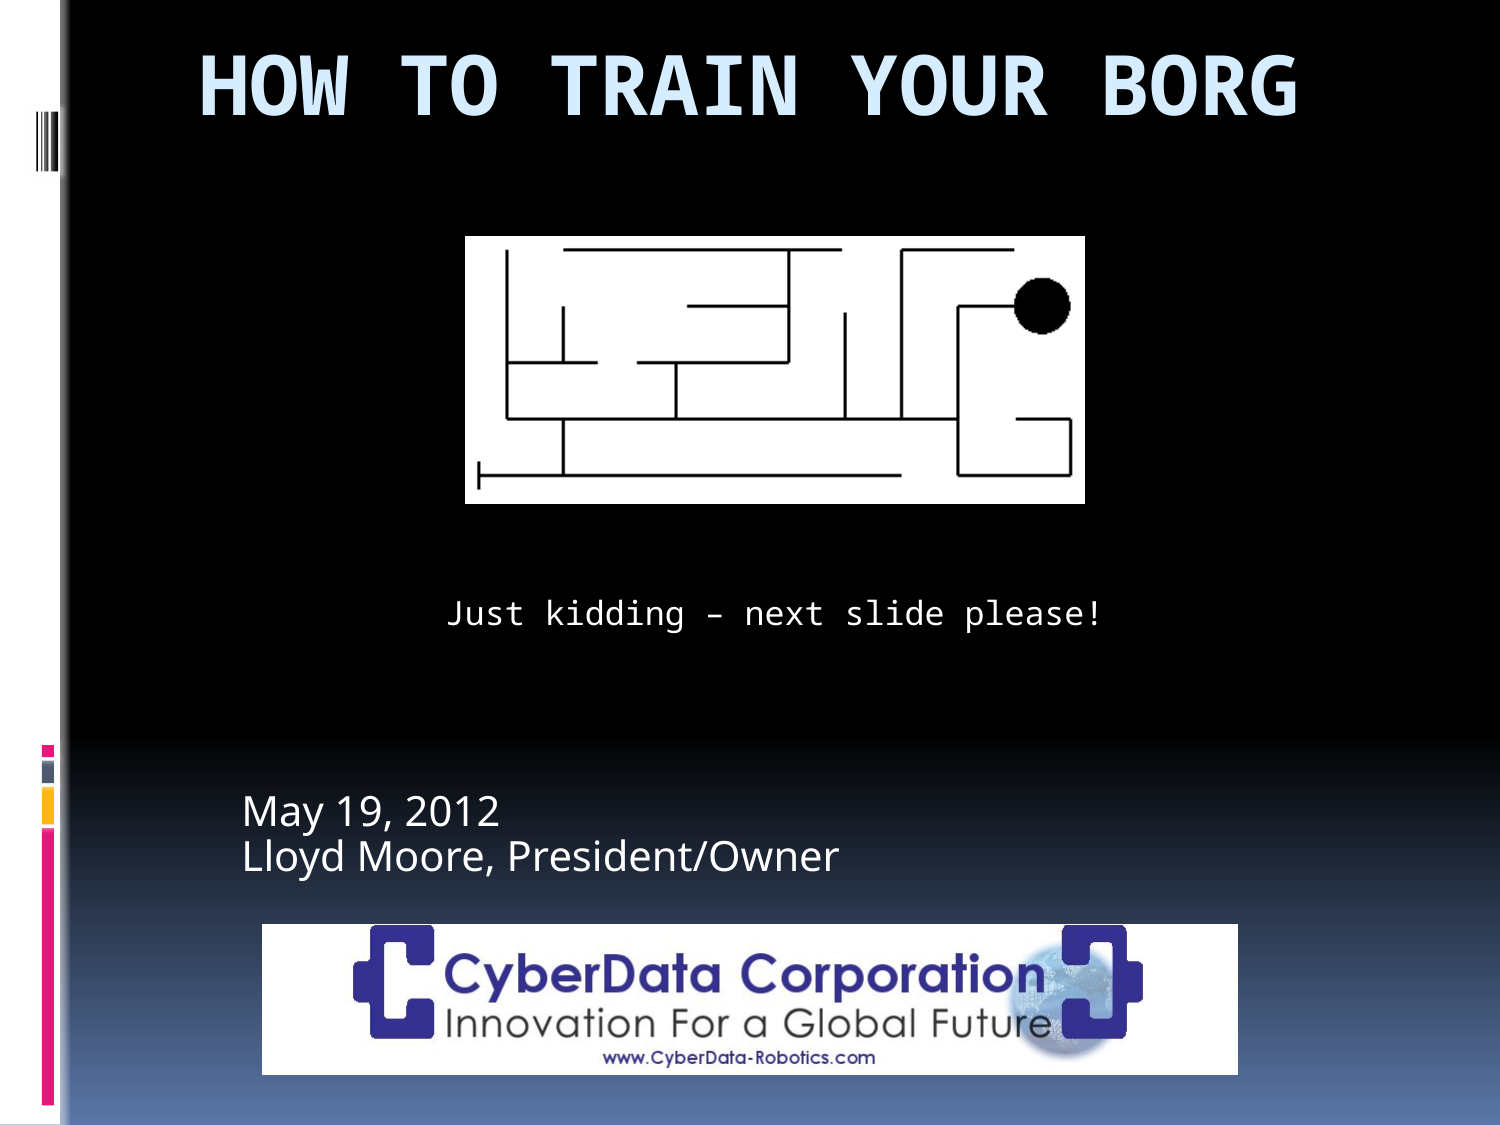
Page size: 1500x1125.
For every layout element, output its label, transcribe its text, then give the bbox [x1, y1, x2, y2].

text_box Just kidding – next slide please! [137, 537, 1413, 688]
picture [465, 236, 1085, 505]
title How To Train Your Borg [112, 24, 1388, 267]
picture [261, 924, 1238, 1076]
subtitle May 19, 2012 Lloyd Moore, President/Owner [225, 699, 1275, 888]
